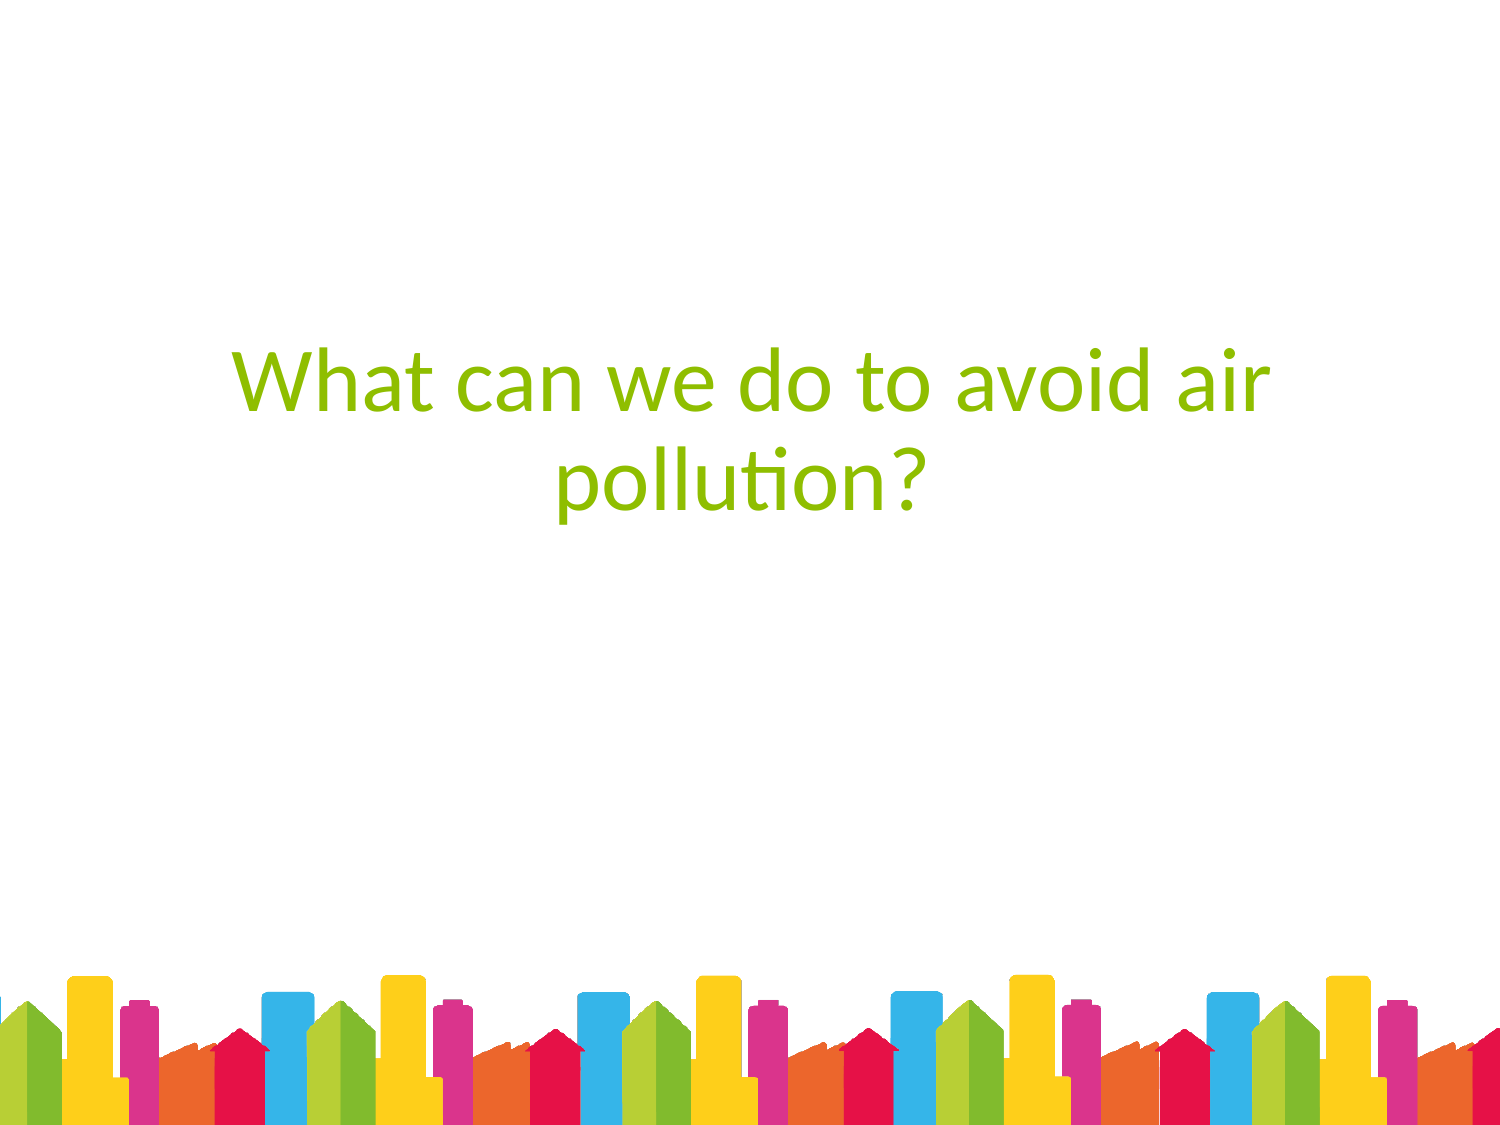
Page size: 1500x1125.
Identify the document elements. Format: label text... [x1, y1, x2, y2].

picture [0, 974, 1500, 1125]
title What can we do to avoid air pollution? [105, 322, 1400, 541]
